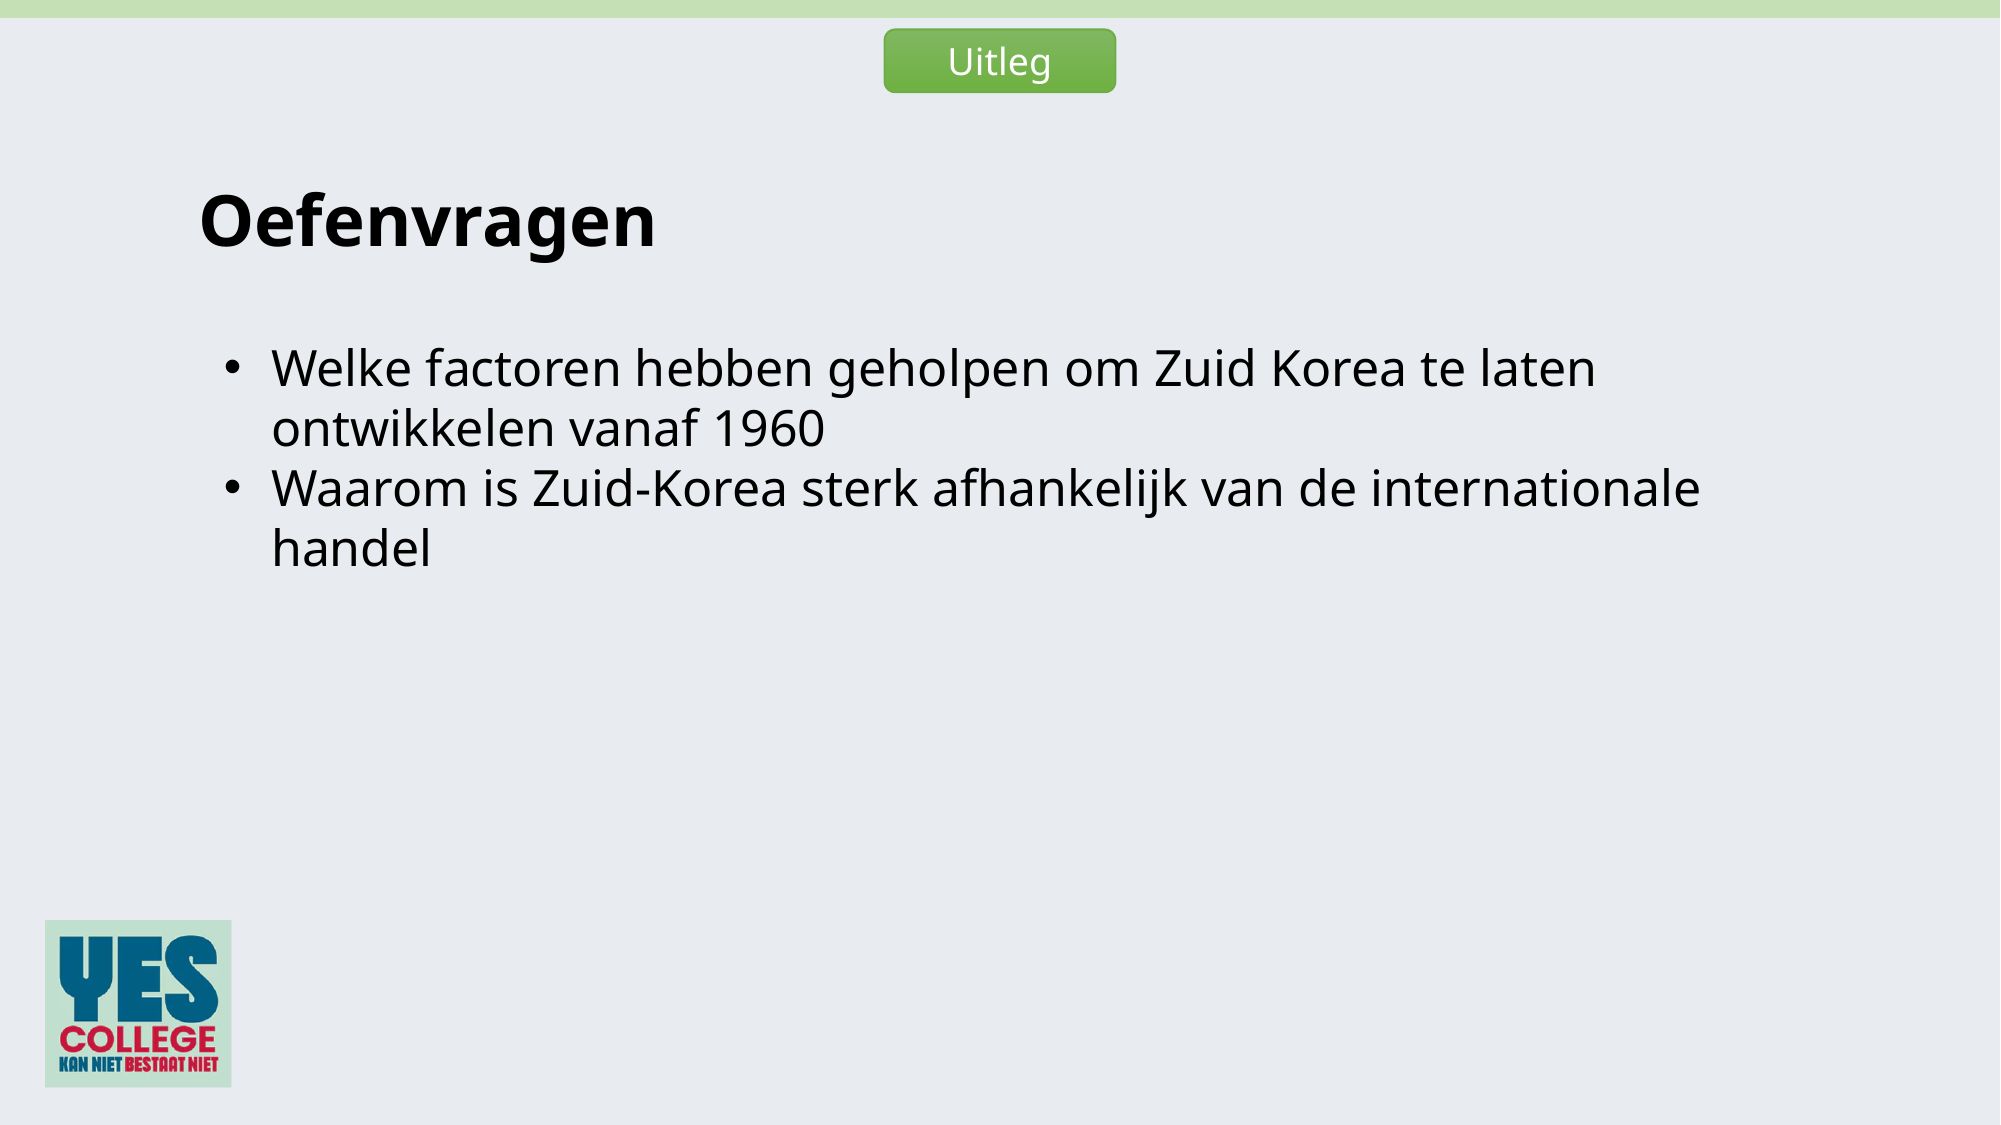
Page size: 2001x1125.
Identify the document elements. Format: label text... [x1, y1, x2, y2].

text_box [0, 0, 2000, 18]
text_box Oefenvragen [183, 168, 1368, 269]
text_box Uitleg [883, 28, 1117, 94]
text_box Welke factoren hebben geholpen om Zuid Korea te laten ontwikkelen vanaf 1960 Waarom is Zuid-Korea sterk afhankelijk van de internationale handel [209, 328, 1824, 584]
picture [0, 913, 356, 1093]
